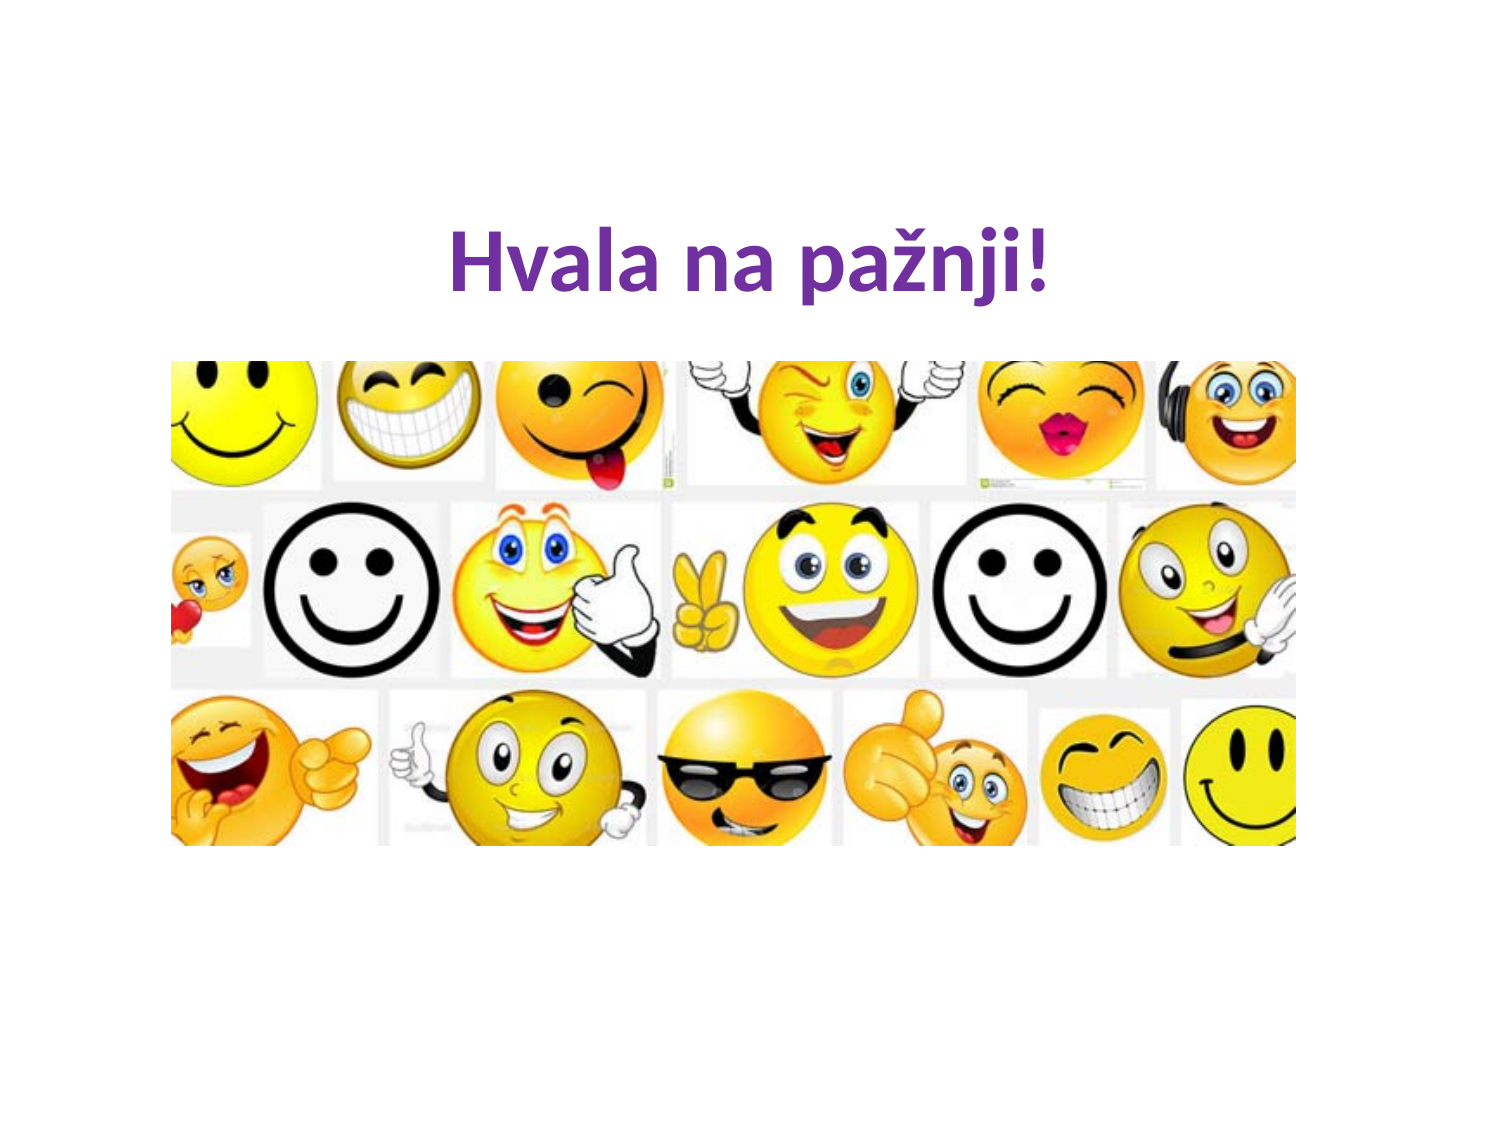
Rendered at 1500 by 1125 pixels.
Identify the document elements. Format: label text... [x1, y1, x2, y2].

picture [170, 361, 1296, 847]
title Hvala na pažnji! [76, 160, 1427, 349]
